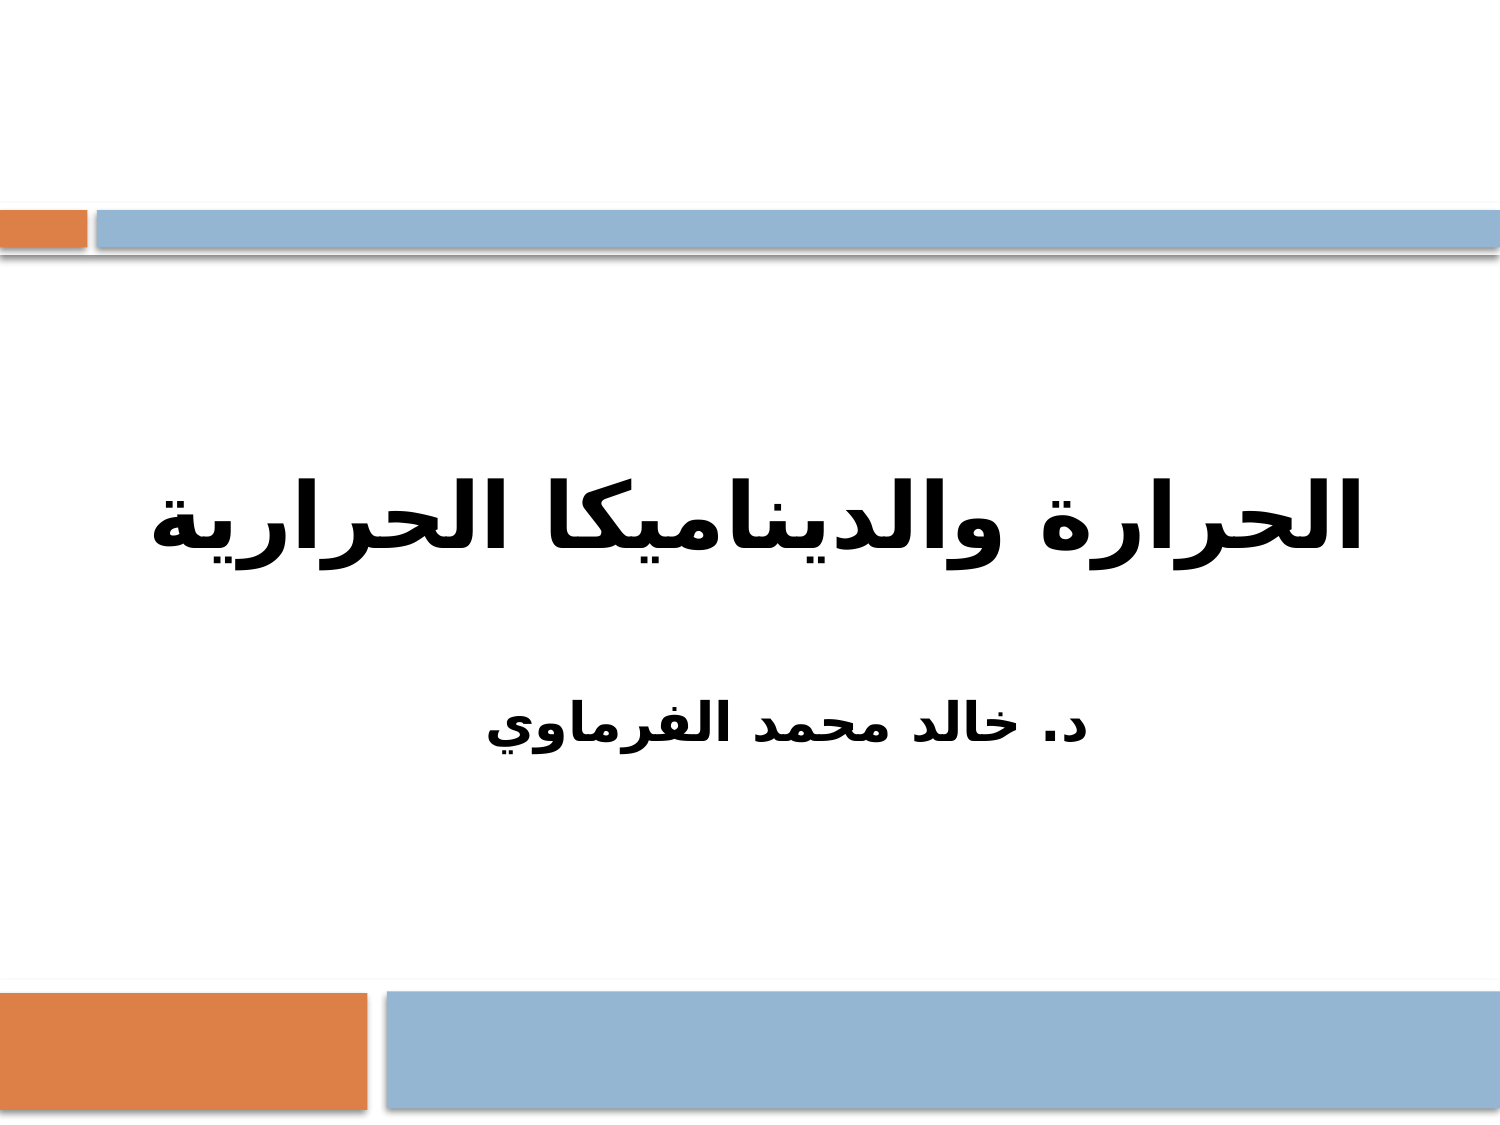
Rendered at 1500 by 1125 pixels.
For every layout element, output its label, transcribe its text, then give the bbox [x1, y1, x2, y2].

title الحرارة والديناميكا الحرارية [64, 373, 1453, 574]
subtitle د. خالد محمد الفرماوي [289, 645, 1286, 796]
